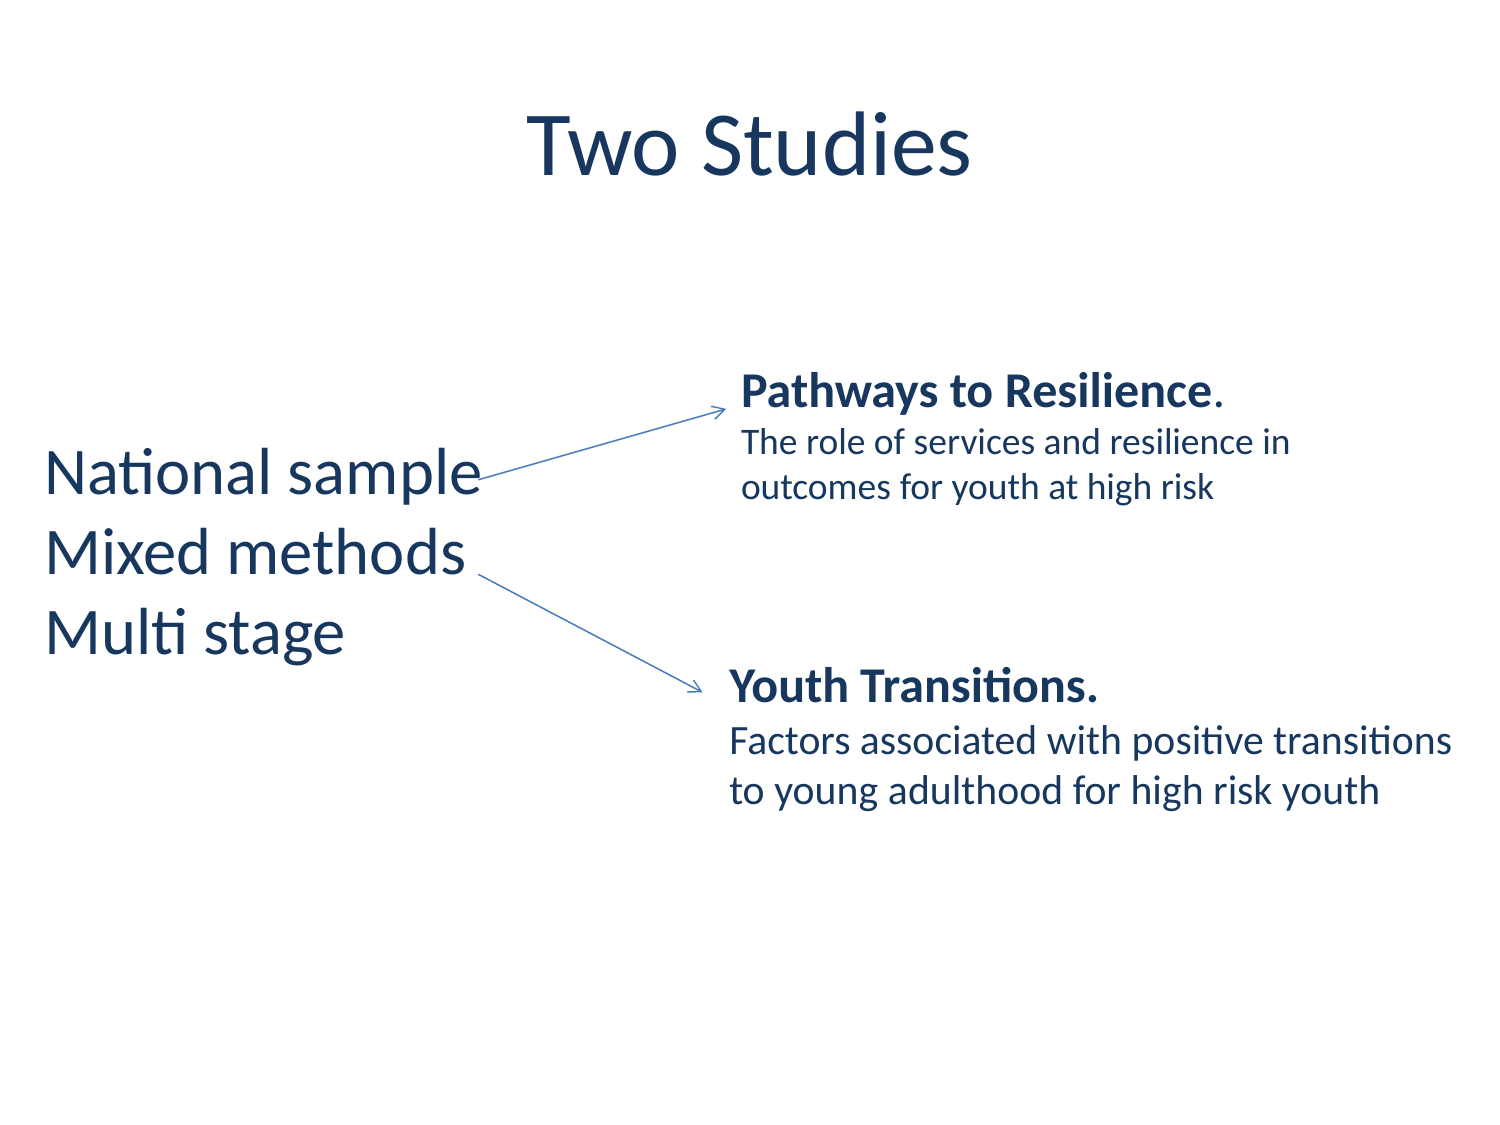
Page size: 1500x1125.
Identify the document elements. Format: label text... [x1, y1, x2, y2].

title Two Studies [75, 45, 1425, 233]
text_box Pathways to Resilience. The role of services and resilience in outcomes for youth at high risk [726, 349, 1365, 560]
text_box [477, 573, 703, 693]
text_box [477, 408, 727, 480]
text_box National sample Mixed methods Multi stage [29, 420, 573, 676]
text_box Youth Transitions. Factors associated with positive transitions to young adulthood for high risk youth [714, 645, 1471, 820]
